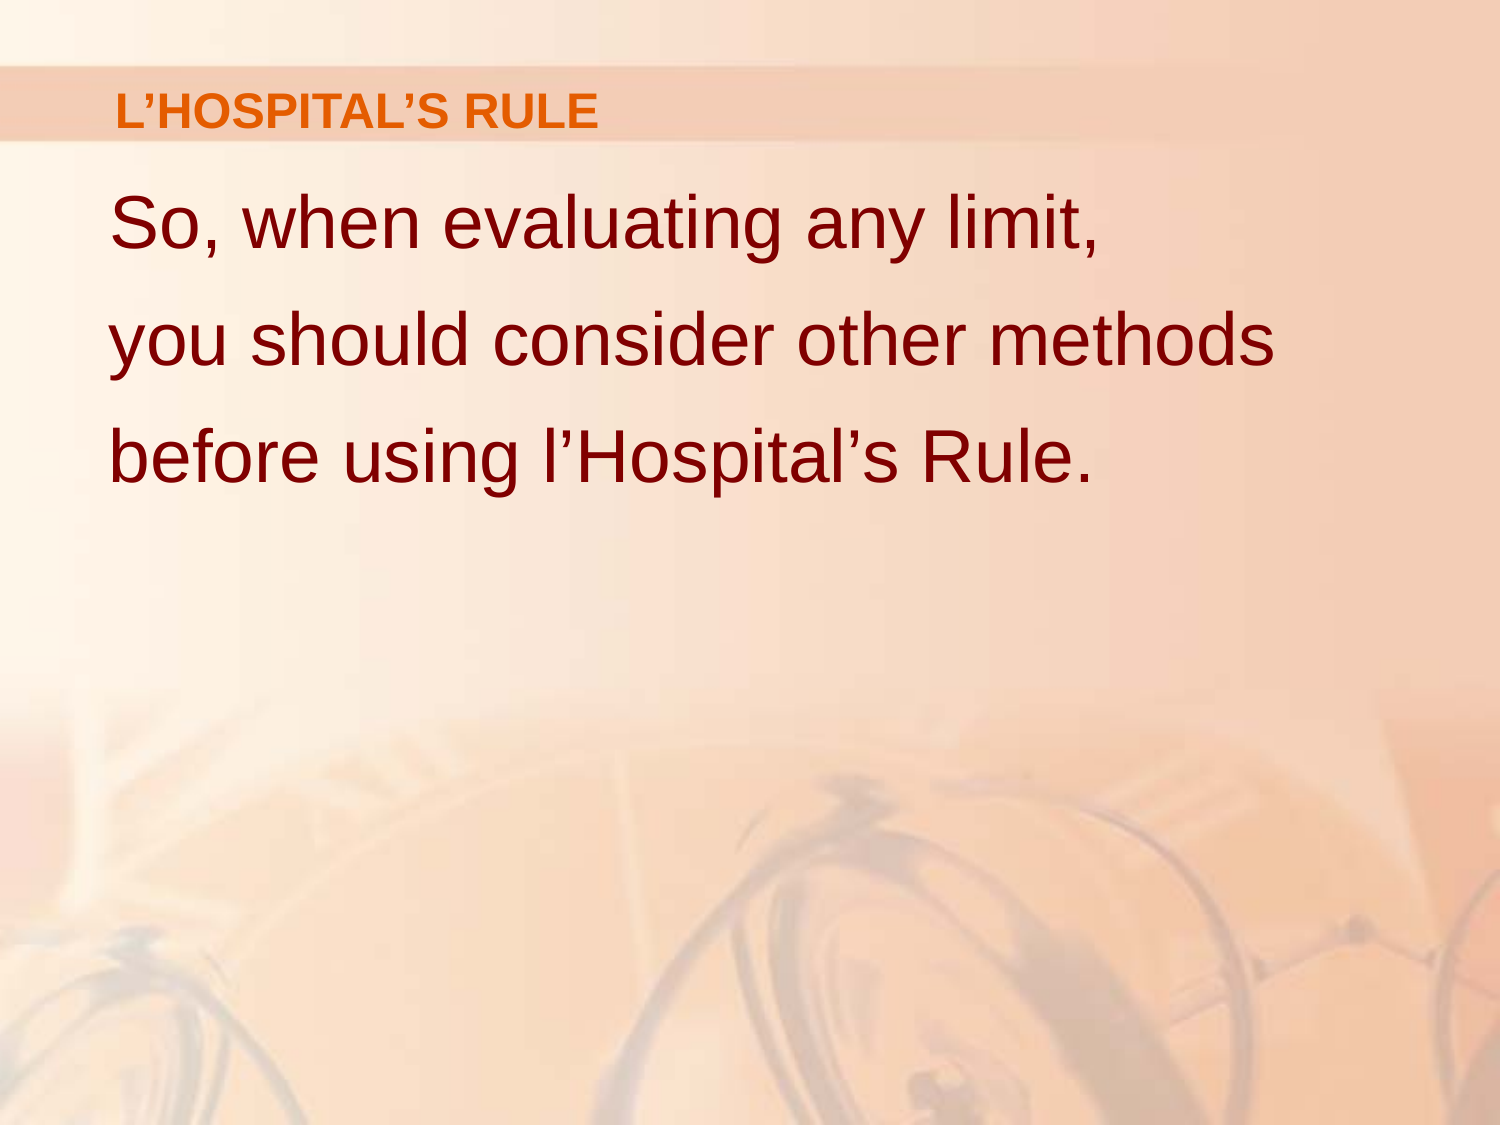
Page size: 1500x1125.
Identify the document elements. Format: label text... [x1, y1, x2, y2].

list So, when evaluating any limit, you should consider other methods before using l’Hospital’s Rule. [93, 138, 1500, 1102]
picture [0, 0, 1500, 1125]
title L’HOSPITAL’S RULE [99, 60, 976, 138]
